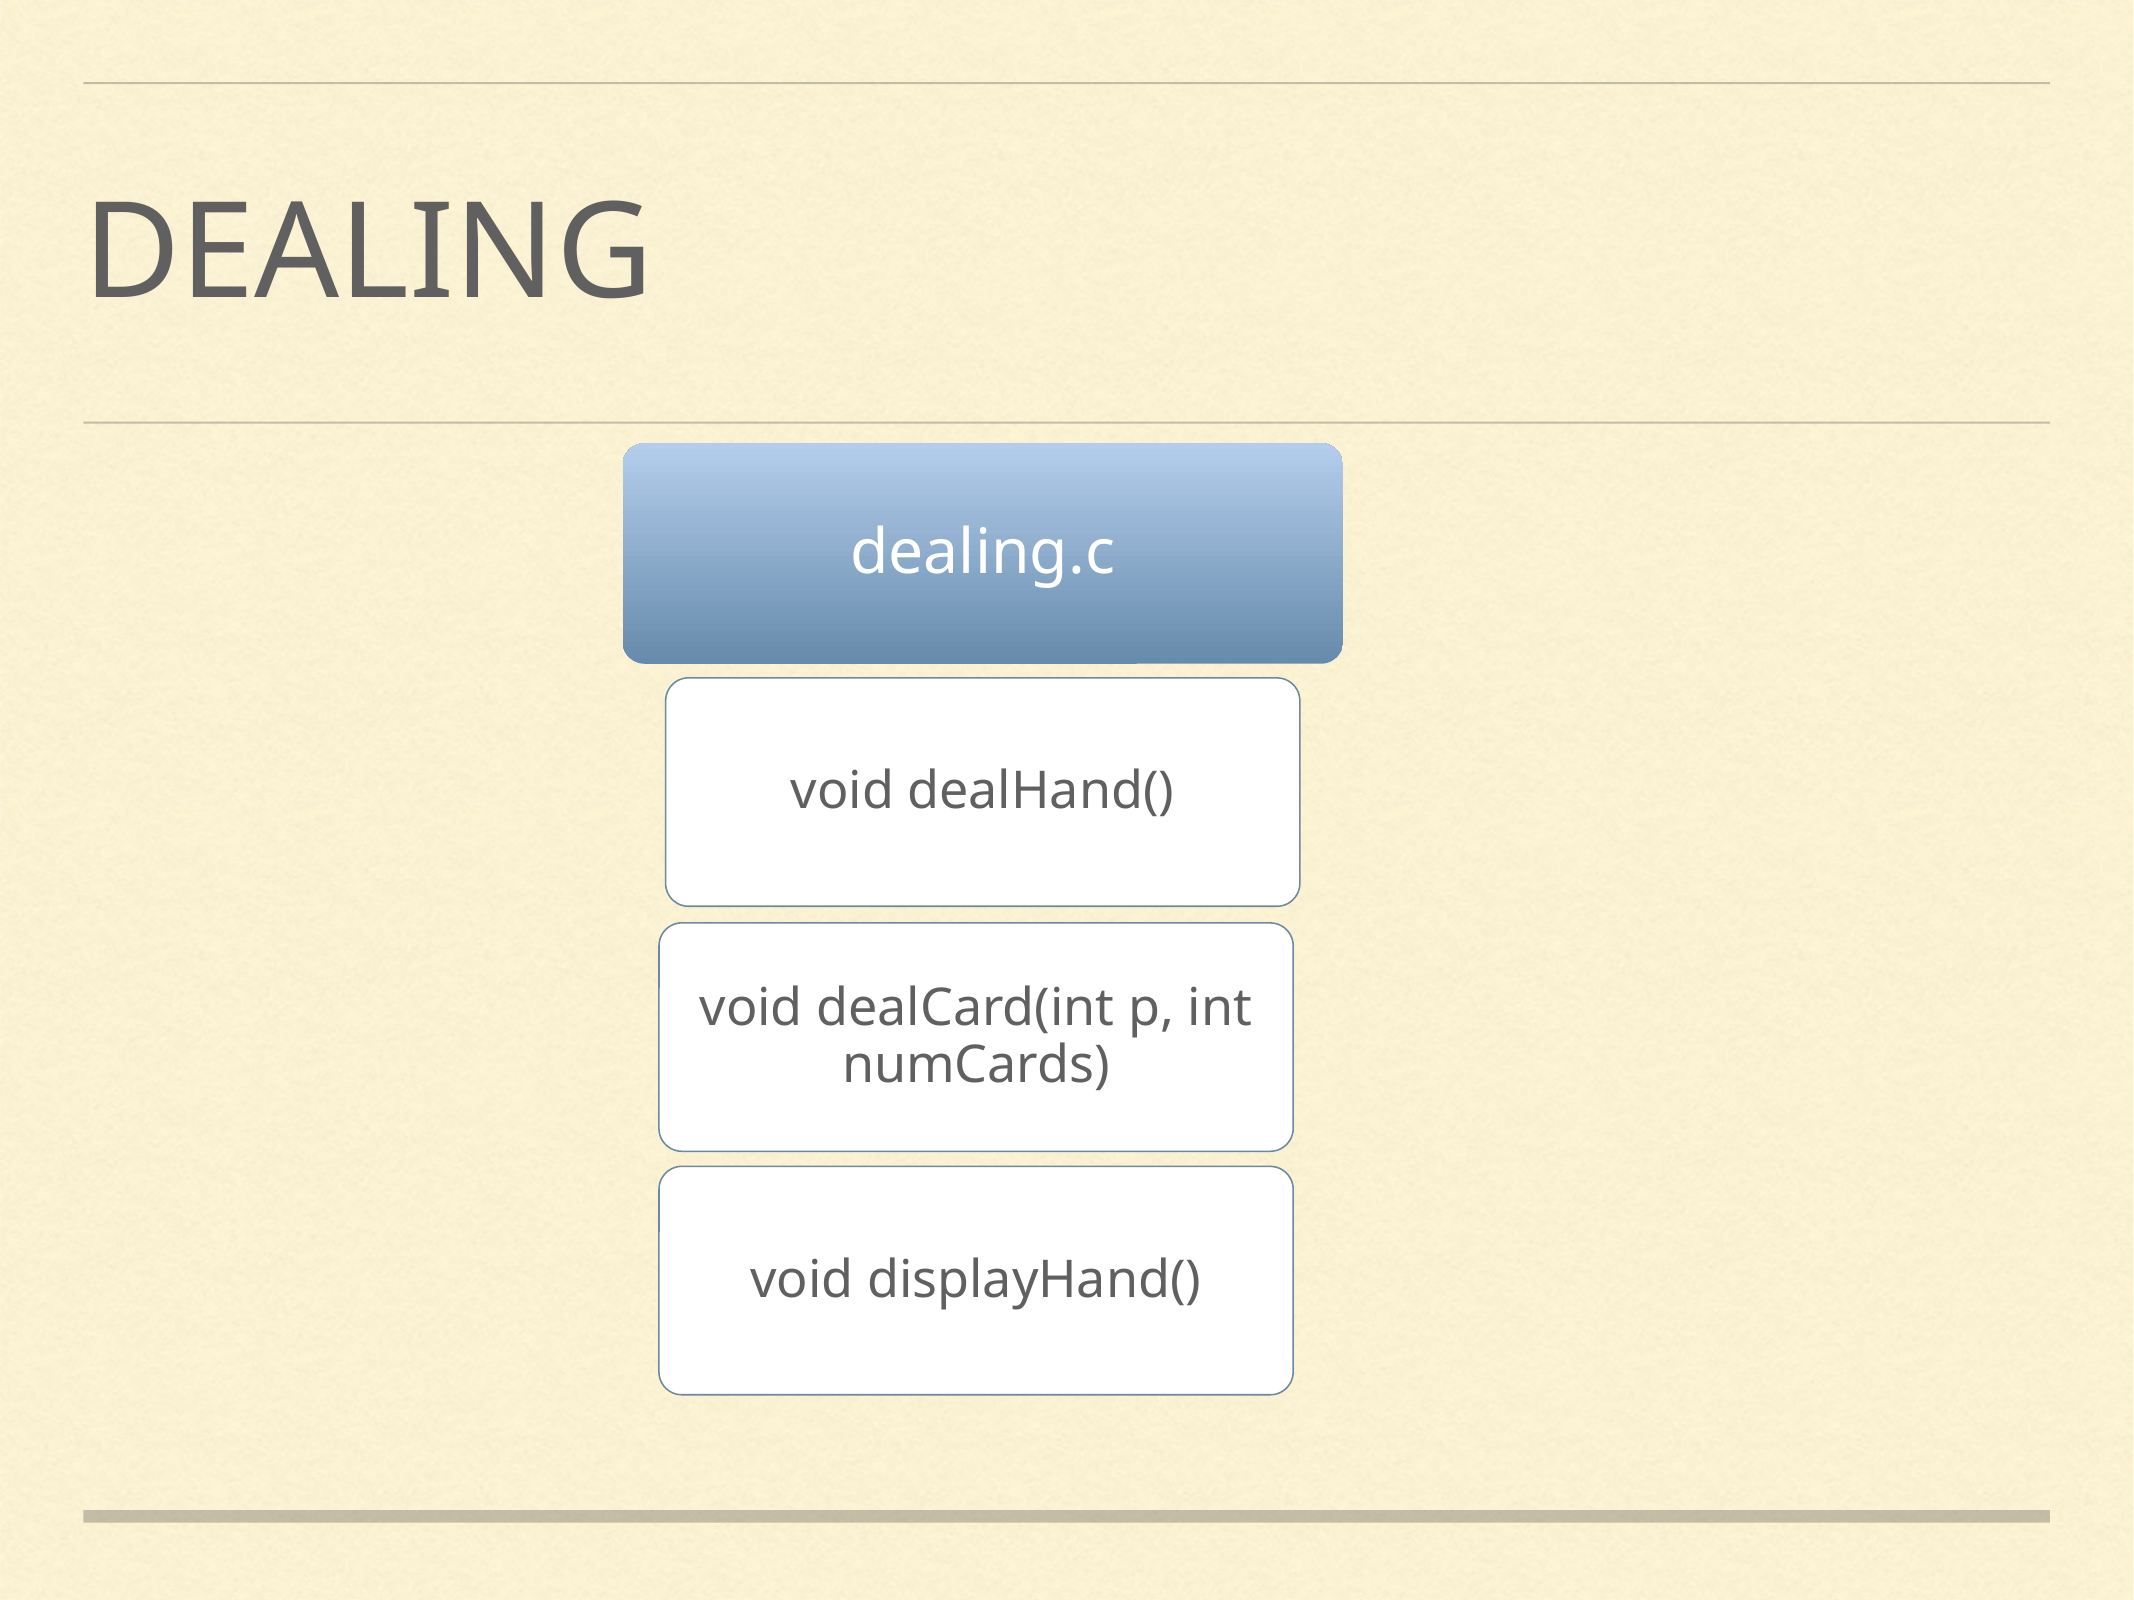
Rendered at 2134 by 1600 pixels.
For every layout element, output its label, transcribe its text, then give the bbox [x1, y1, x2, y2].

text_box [658, 922, 1294, 1152]
picture [0, 0, 2134, 1600]
title dealing [82, 64, 2051, 444]
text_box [622, 443, 1344, 664]
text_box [658, 1166, 1294, 1395]
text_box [665, 677, 1301, 907]
